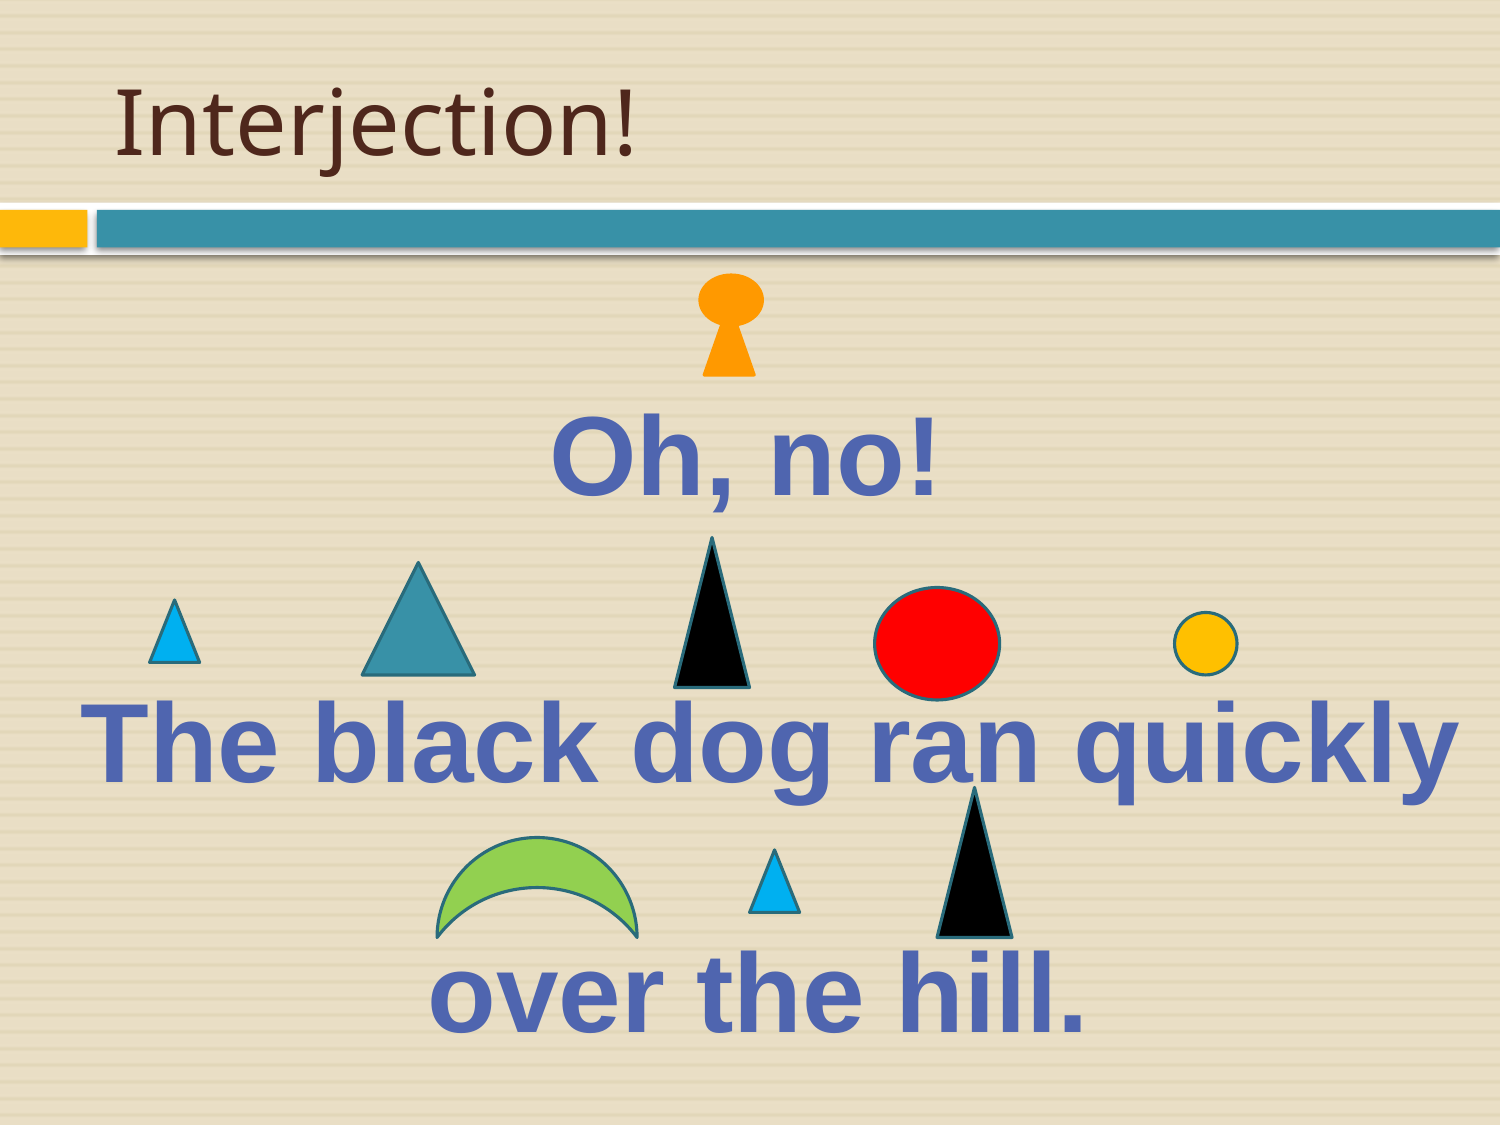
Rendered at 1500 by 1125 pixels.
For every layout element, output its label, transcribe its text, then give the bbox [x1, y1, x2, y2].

text_box [435, 835, 639, 939]
text_box [873, 585, 1002, 702]
text_box over the hill. [412, 912, 1106, 1063]
text_box The black dog ran quickly [65, 662, 1478, 813]
text_box [1172, 610, 1239, 677]
title Interjection! [99, 37, 1438, 201]
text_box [699, 274, 763, 376]
text_box [748, 848, 802, 914]
text_box [148, 598, 202, 664]
text_box [935, 785, 1014, 940]
text_box [360, 560, 477, 677]
text_box Oh, no! [534, 374, 959, 525]
text_box [673, 535, 752, 690]
